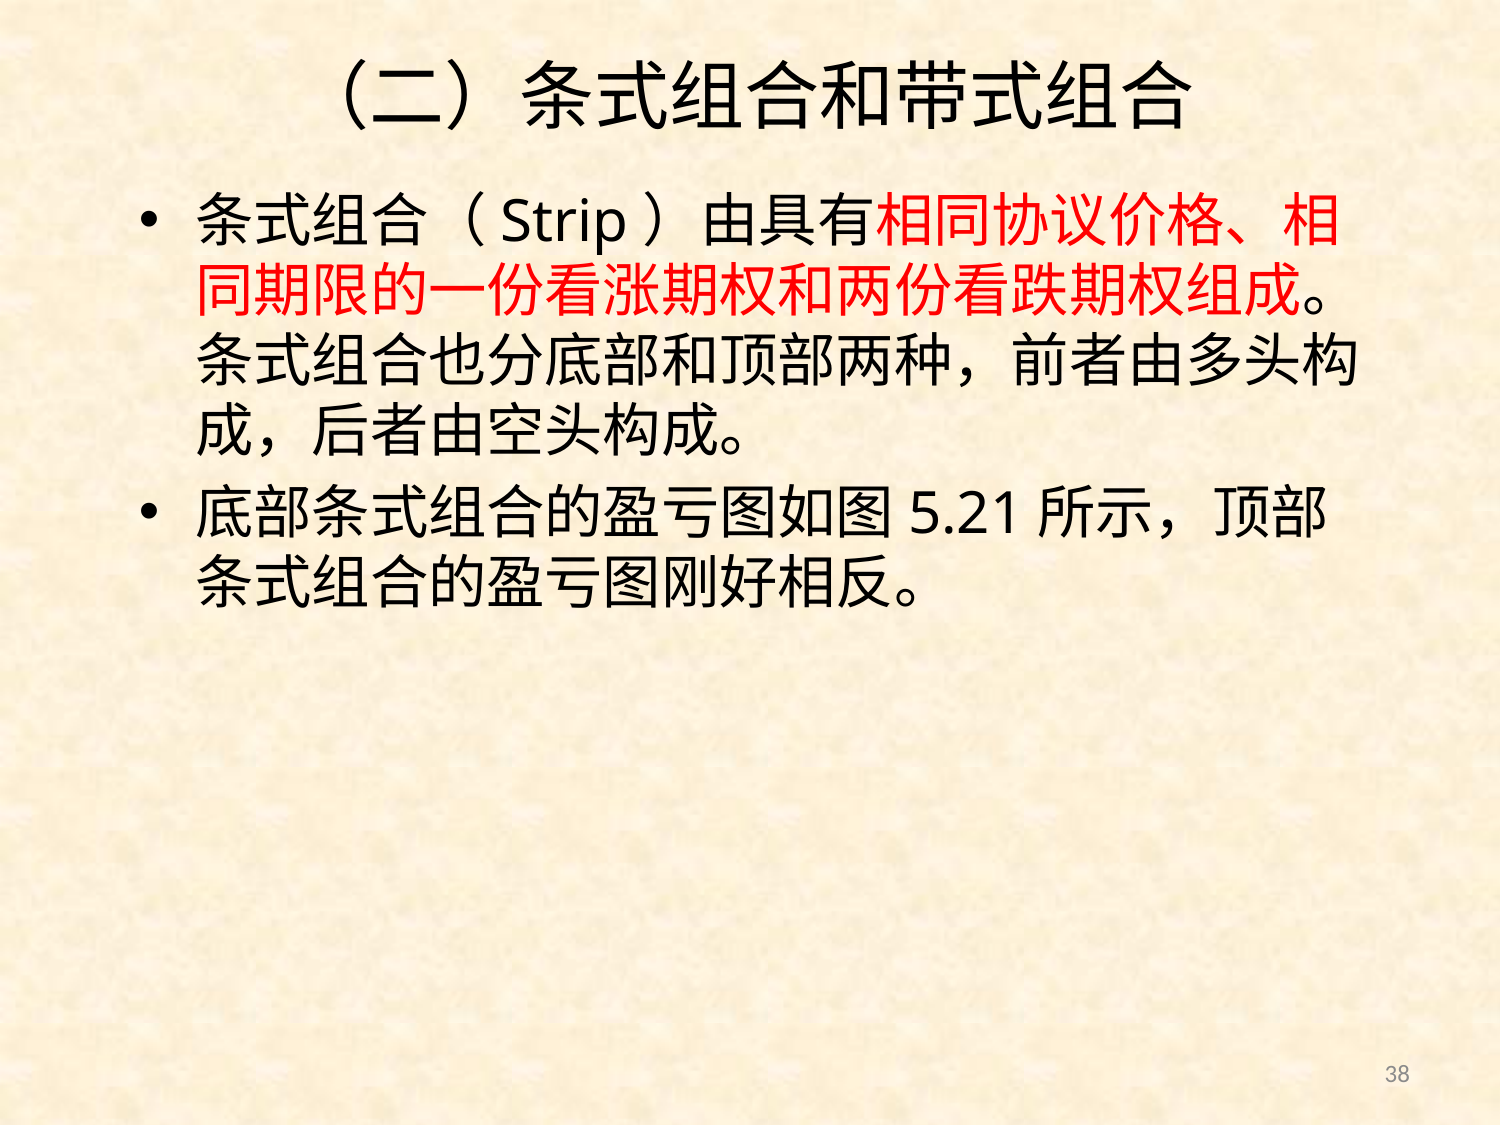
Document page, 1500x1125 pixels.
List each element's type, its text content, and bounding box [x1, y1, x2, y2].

title （二）条式组合和带式组合 [175, 20, 1313, 167]
slide_number 38 [1074, 1042, 1425, 1103]
picture [0, 0, 1500, 1125]
list 条式组合（Strip）由具有相同协议价格、相同期限的一份看涨期权和两份看跌期权组成。条式组合也分底部和顶部两种，前者由多头构成，后者由空头构成。 底部条式组合的盈亏图如图5.21所示，顶部条式组合的盈亏图刚好相反。 [123, 175, 1399, 966]
